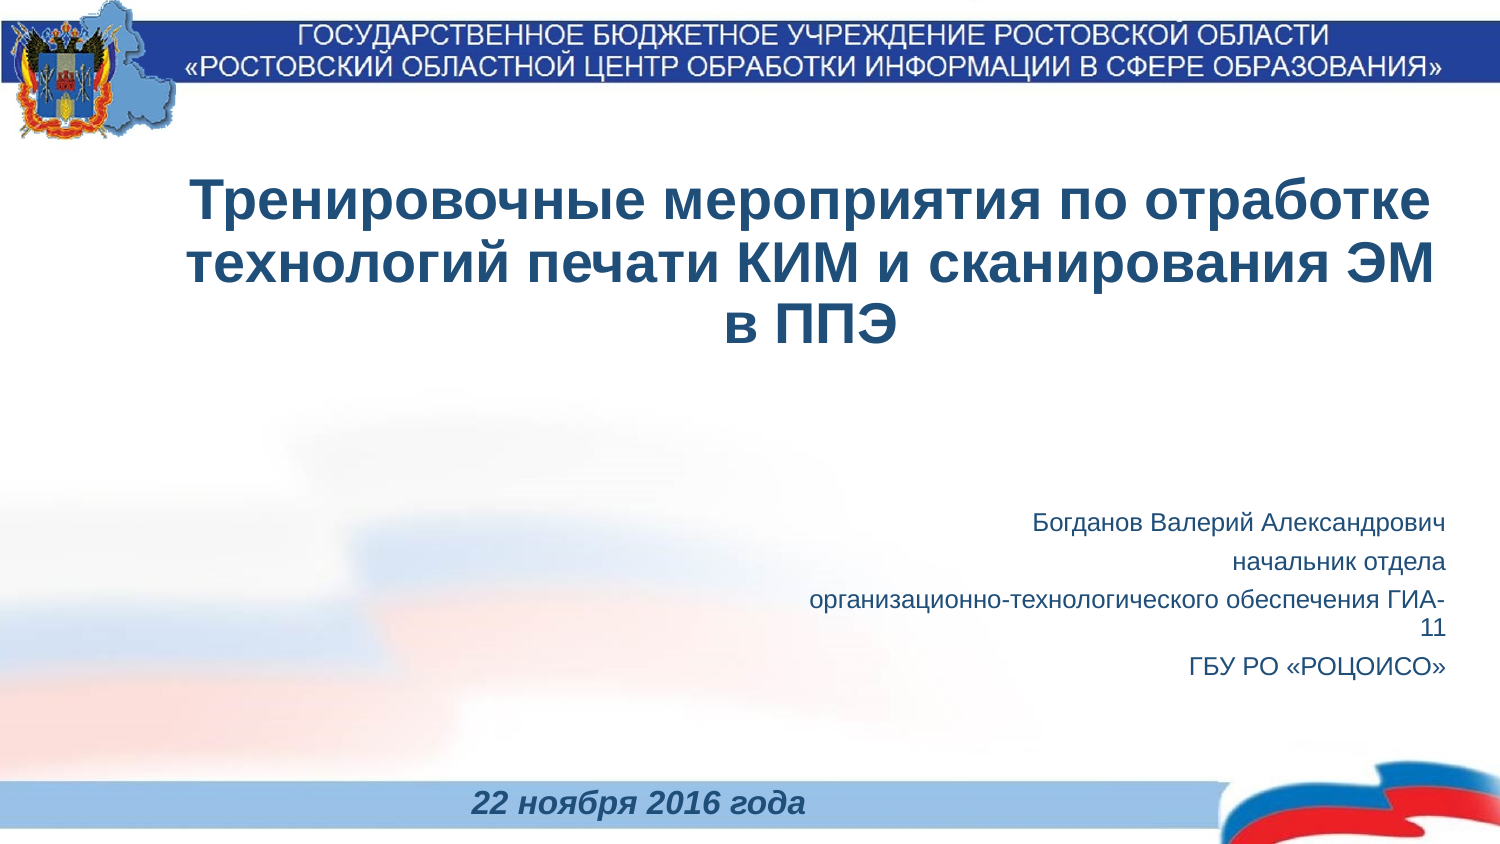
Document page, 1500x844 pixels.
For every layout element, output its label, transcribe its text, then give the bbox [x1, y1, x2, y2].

text_box 22 ноября 2016 года [456, 773, 869, 829]
picture [0, 0, 1500, 844]
title Тренировочные мероприятия по отработке технологий печати КИМ и сканирования ЭМ в ППЭ [164, 163, 1458, 363]
list Богданов Валерий Александрович начальник отдела организационно-технологического обеспечения ГИА-11 ГБУ РО «РОЦОИСО» [785, 503, 1458, 689]
